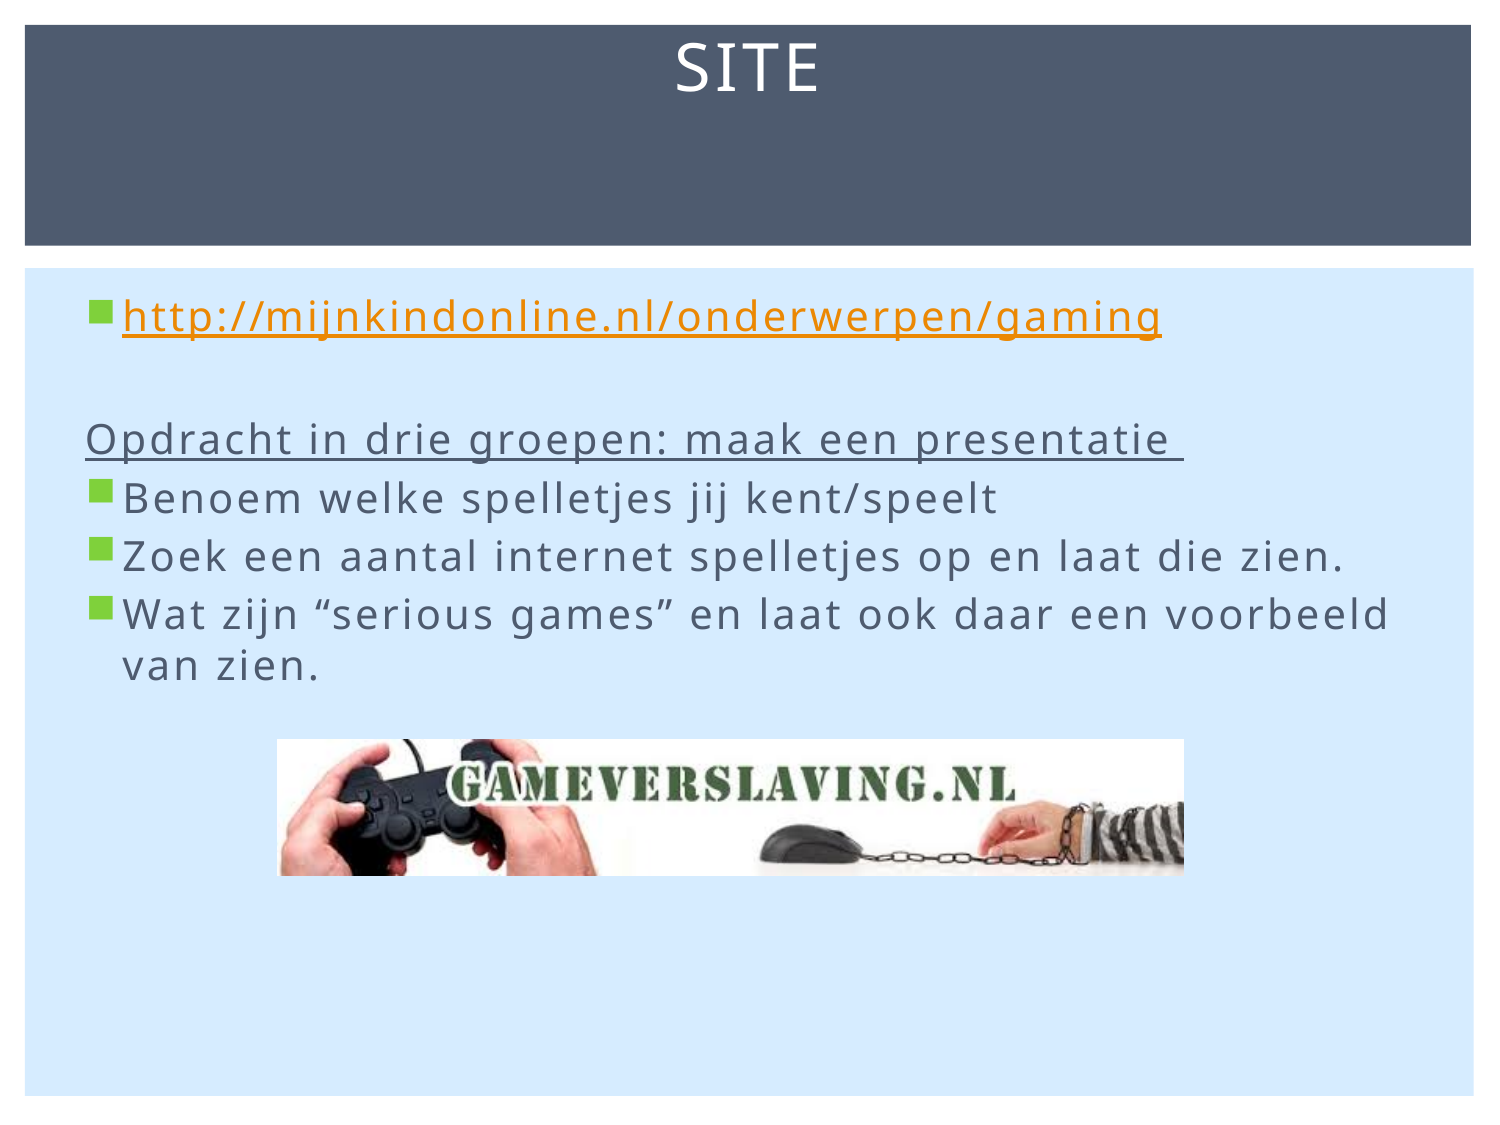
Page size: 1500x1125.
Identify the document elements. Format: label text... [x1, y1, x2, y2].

title Site [62, 58, 1438, 232]
list http://mijnkindonline.nl/onderwerpen/gaming Opdracht in drie groepen: maak een presentatie Benoem welke spelletjes jij kent/speelt Zoek een aantal internet spelletjes op en laat die zien. Wat zijn “serious games” en laat ook daar een voorbeeld van zien. [62, 281, 1442, 1005]
picture [277, 739, 1184, 876]
